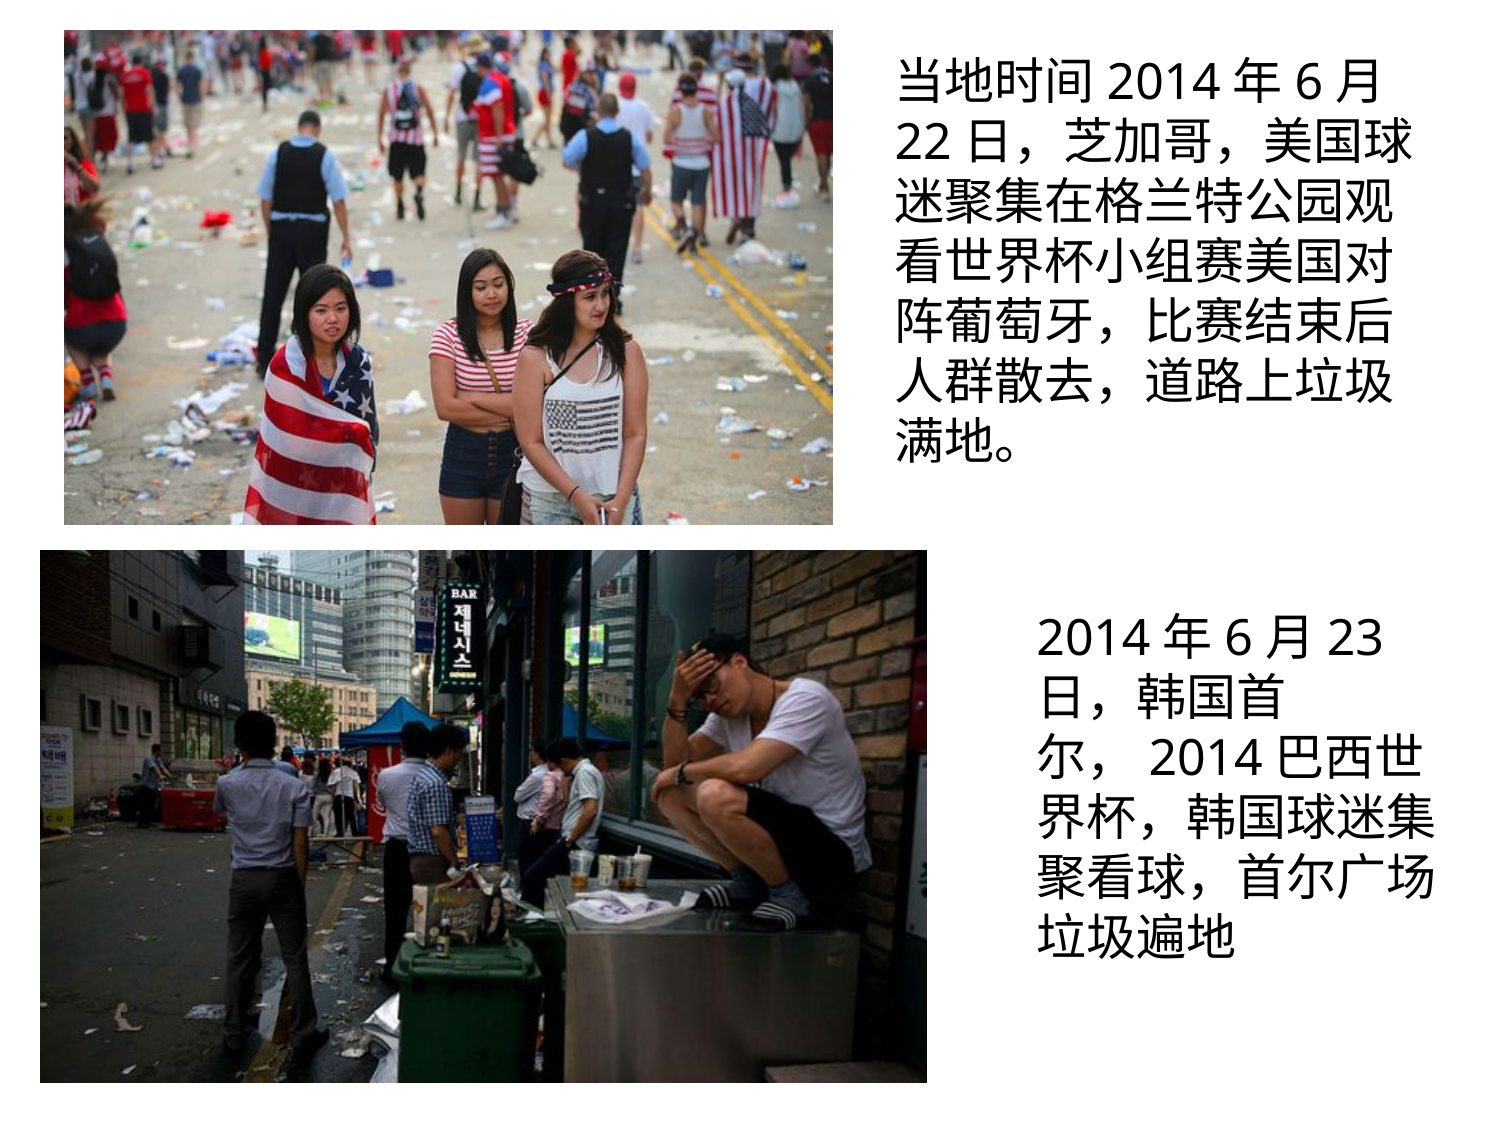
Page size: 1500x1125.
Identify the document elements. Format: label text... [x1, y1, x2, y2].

text_box 当地时间2014年6月22日，芝加哥，美国球迷聚集在格兰特公园观看世界杯小组赛美国对阵葡萄牙，比赛结束后人群散去，道路上垃圾满地。 [879, 42, 1436, 478]
picture [64, 30, 833, 525]
text_box 2014年6月23日，韩国首尔，2014巴西世界杯，韩国球迷集聚看球，首尔广场垃圾遍地 [1021, 597, 1459, 973]
picture [40, 550, 927, 1083]
